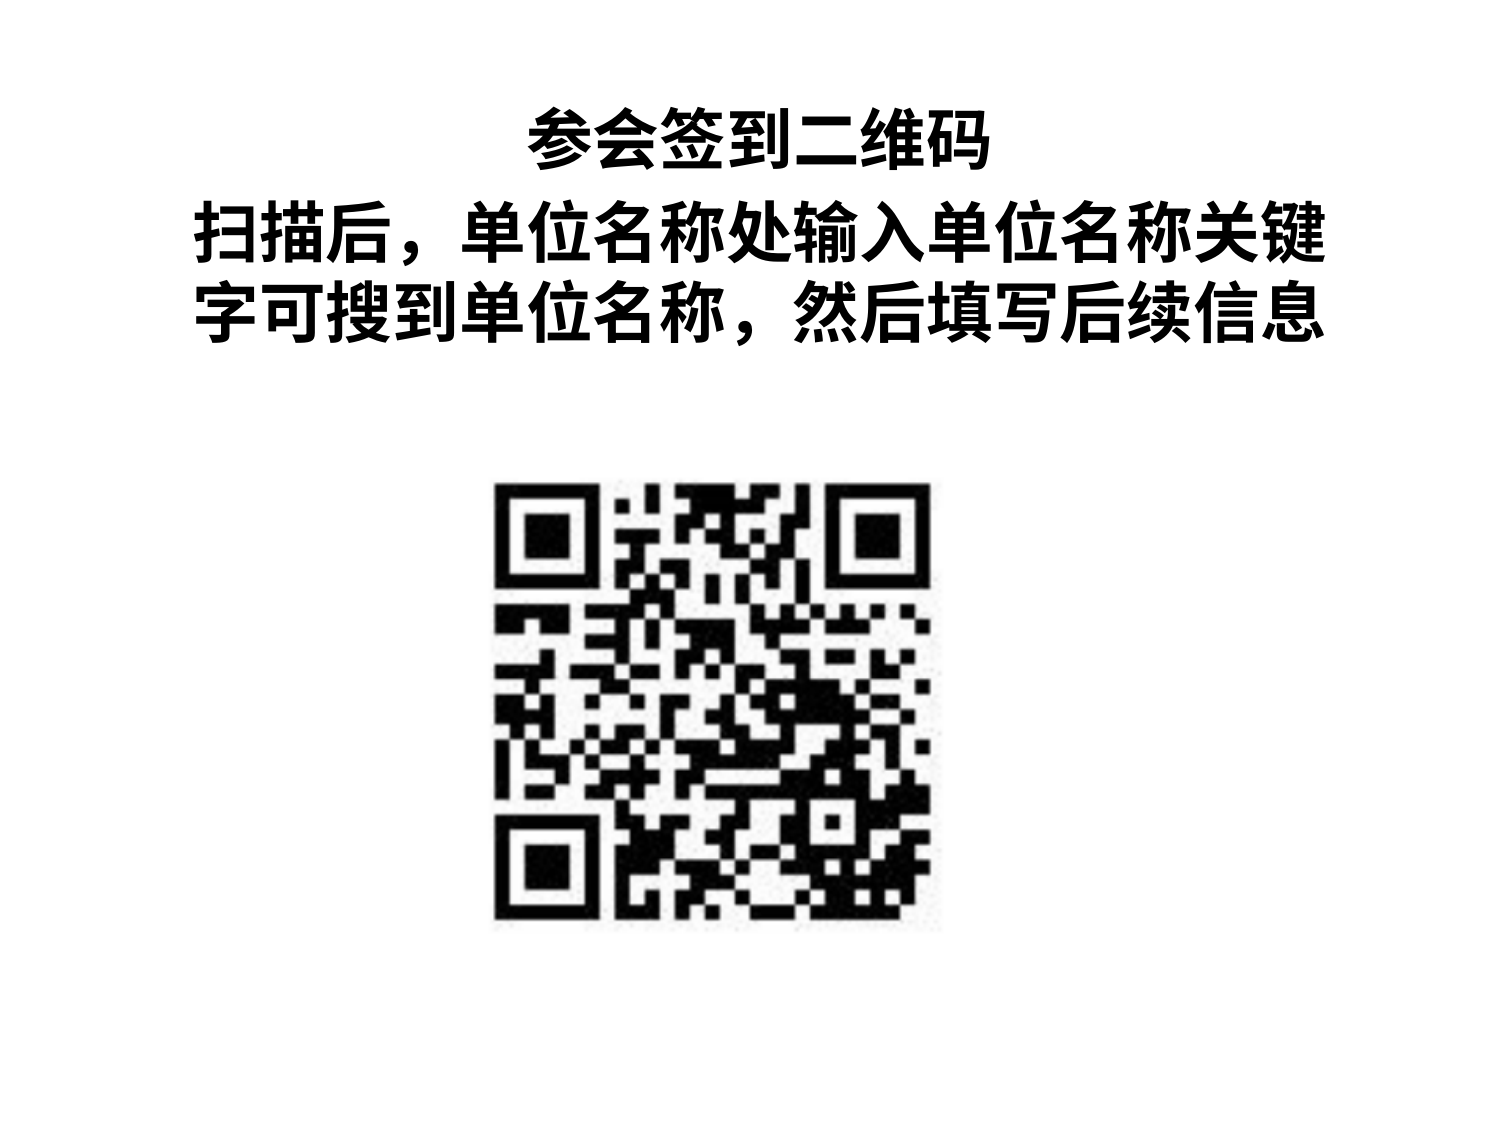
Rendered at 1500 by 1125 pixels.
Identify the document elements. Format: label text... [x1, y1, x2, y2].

subtitle 参会签到二维码 扫描后，单位名称处输入单位名称关键字可搜到单位名称，然后填写后续信息 [174, 89, 1346, 378]
picture [430, 420, 994, 984]
